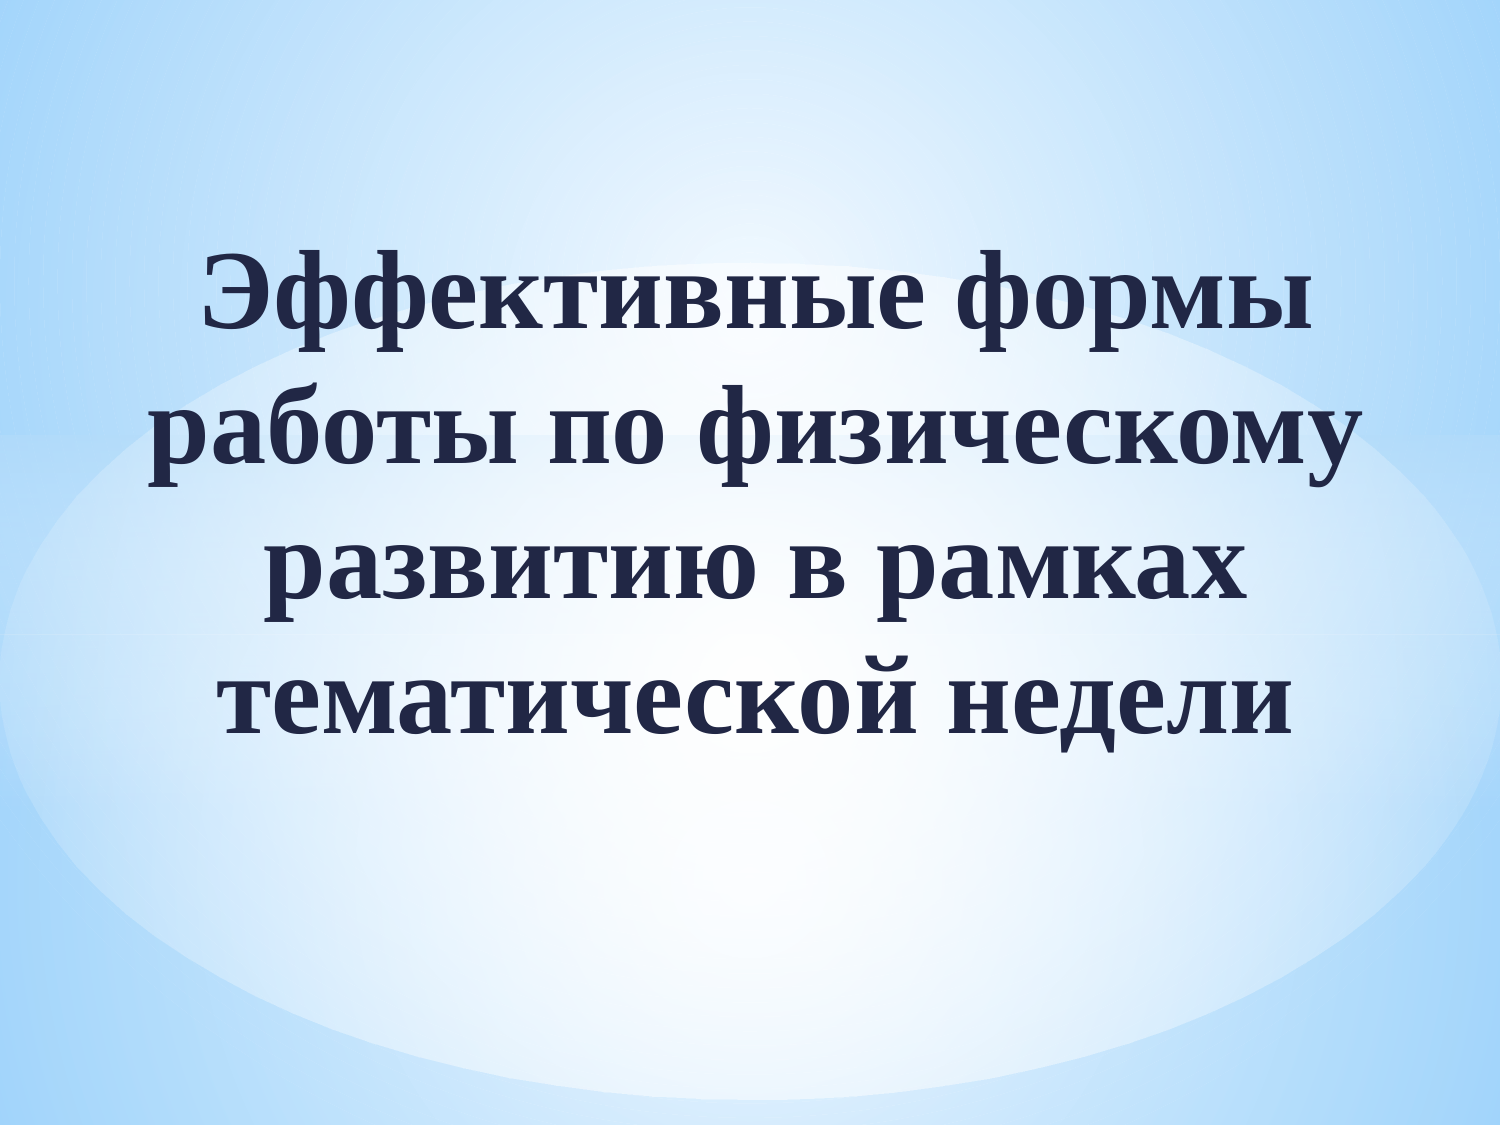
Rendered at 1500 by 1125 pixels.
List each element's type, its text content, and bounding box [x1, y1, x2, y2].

subtitle Эффективные формы работы по физическому развитию в рамках тематической недели [123, 208, 1388, 1000]
